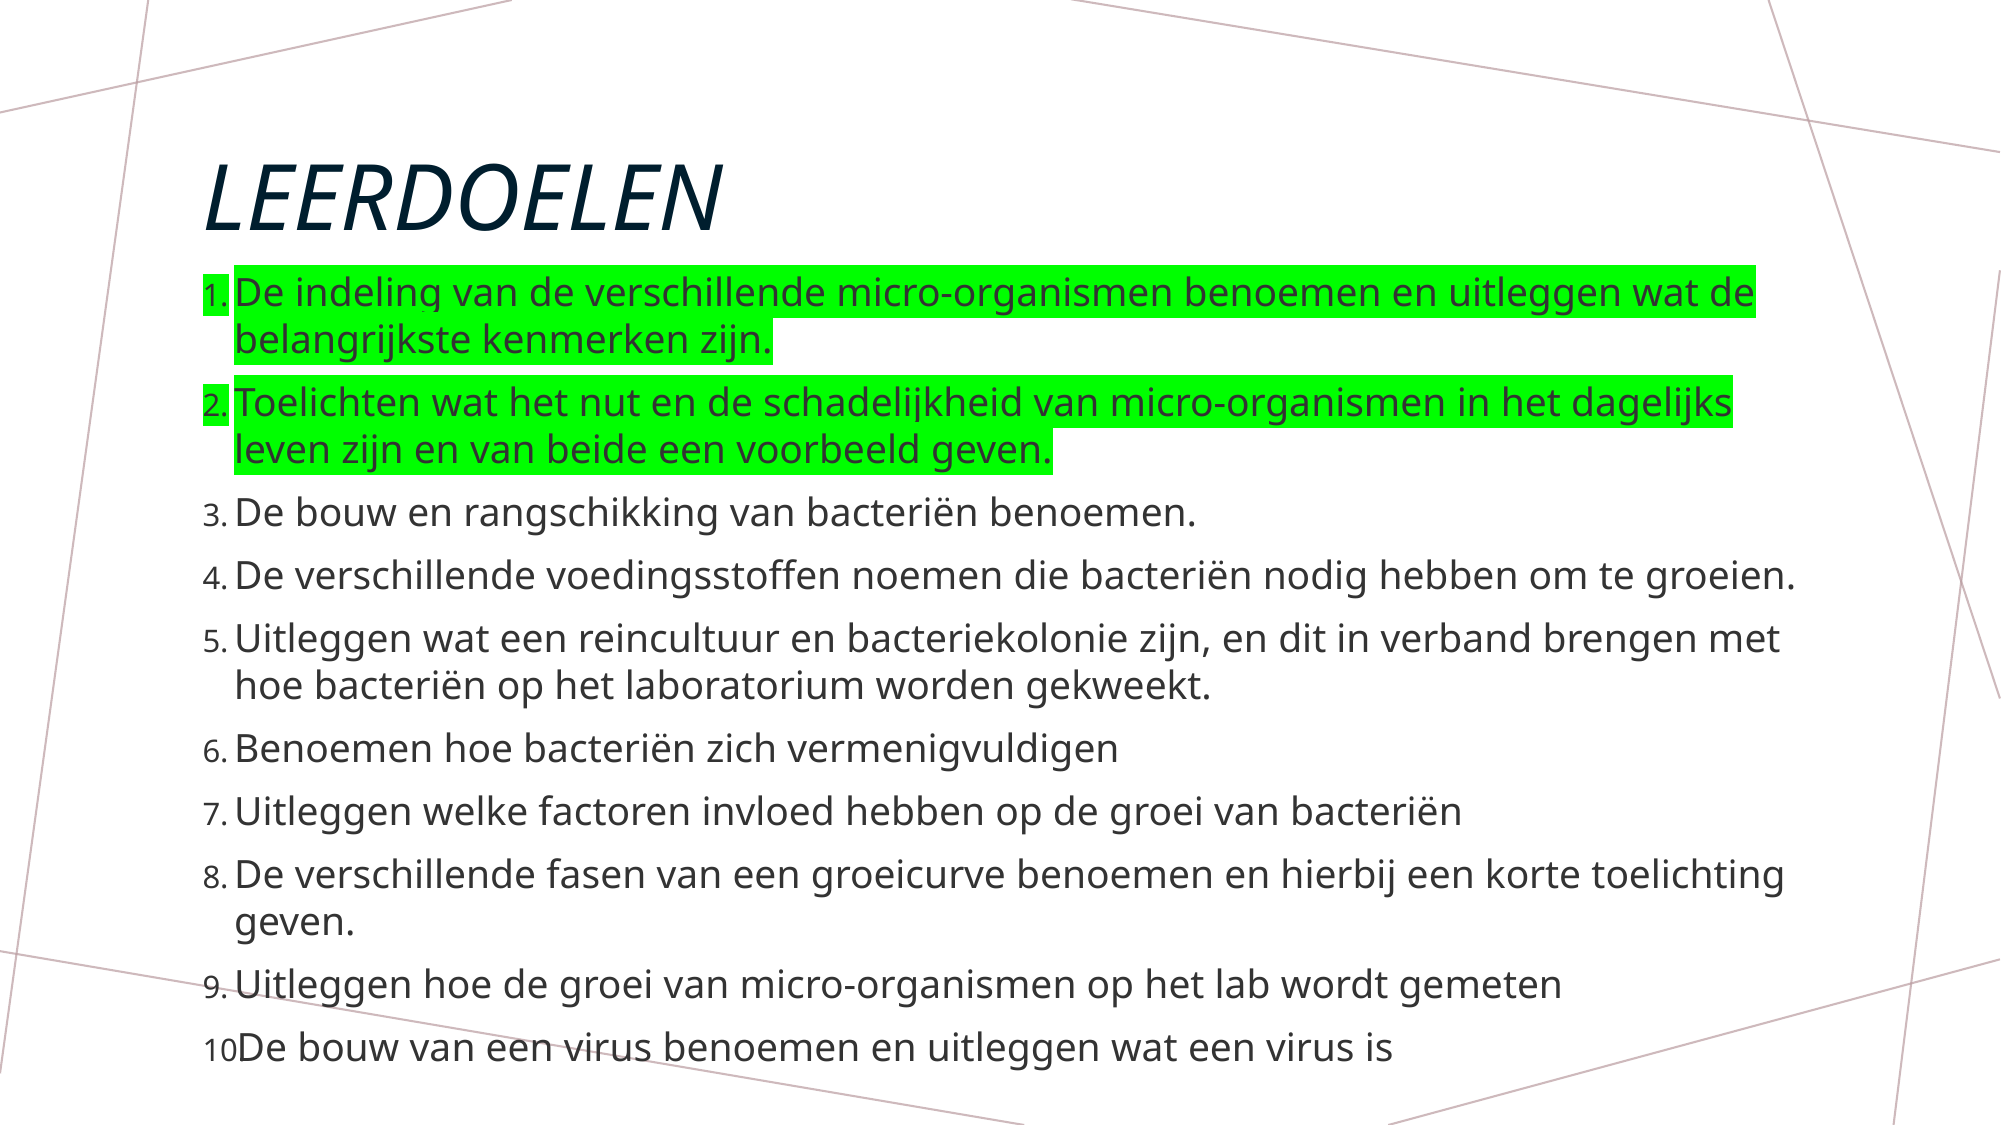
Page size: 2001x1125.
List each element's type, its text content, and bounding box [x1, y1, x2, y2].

list De indeling van de verschillende micro-organismen benoemen en uitleggen wat de belangrijkste kenmerken zijn. Toelichten wat het nut en de schadelijkheid van micro-organismen in het dagelijks leven zijn en van beide een voorbeeld geven. De bouw en rangschikking van bacteriën benoemen. De verschillende voedingsstoffen noemen die bacteriën nodig hebben om te groeien. Uitleggen wat een reincultuur en bacteriekolonie zijn, en dit in verband brengen met hoe bacteriën op het laboratorium worden gekweekt. Benoemen hoe bacteriën zich vermenigvuldigen Uitleggen welke factoren invloed hebben op de groei van bacteriën De verschillende fasen van een groeicurve benoemen en hierbij een korte toelichting geven. Uitleggen hoe de groei van micro-organismen op het lab wordt gemeten De bouw van een virus benoemen en uitleggen wat een virus is [187, 260, 1813, 1098]
title Leerdoelen [187, 87, 1813, 260]
